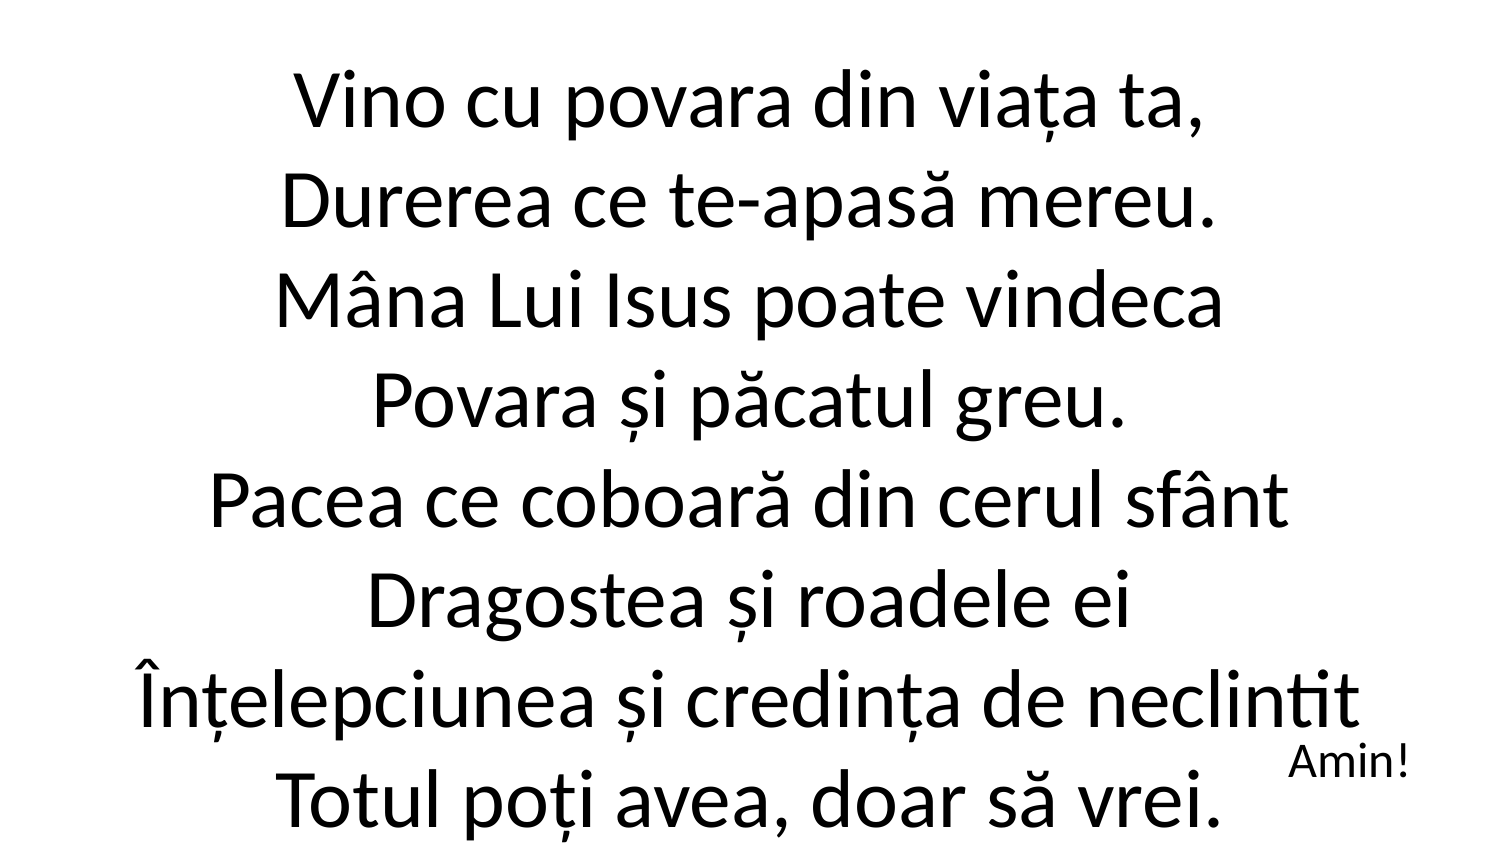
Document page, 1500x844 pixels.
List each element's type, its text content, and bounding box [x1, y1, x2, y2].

text_box Vino cu povara din viața ta, Durerea ce te-apasă mereu. Mâna Lui Isus poate vindeca Povara și păcatul greu. Pacea ce coboară din cerul sfânt Dragostea și roadele ei Înțelepciunea și credința de neclintit Totul poți avea, doar să vrei. [122, 0, 1378, 844]
text_box Amin! [1273, 674, 1427, 795]
